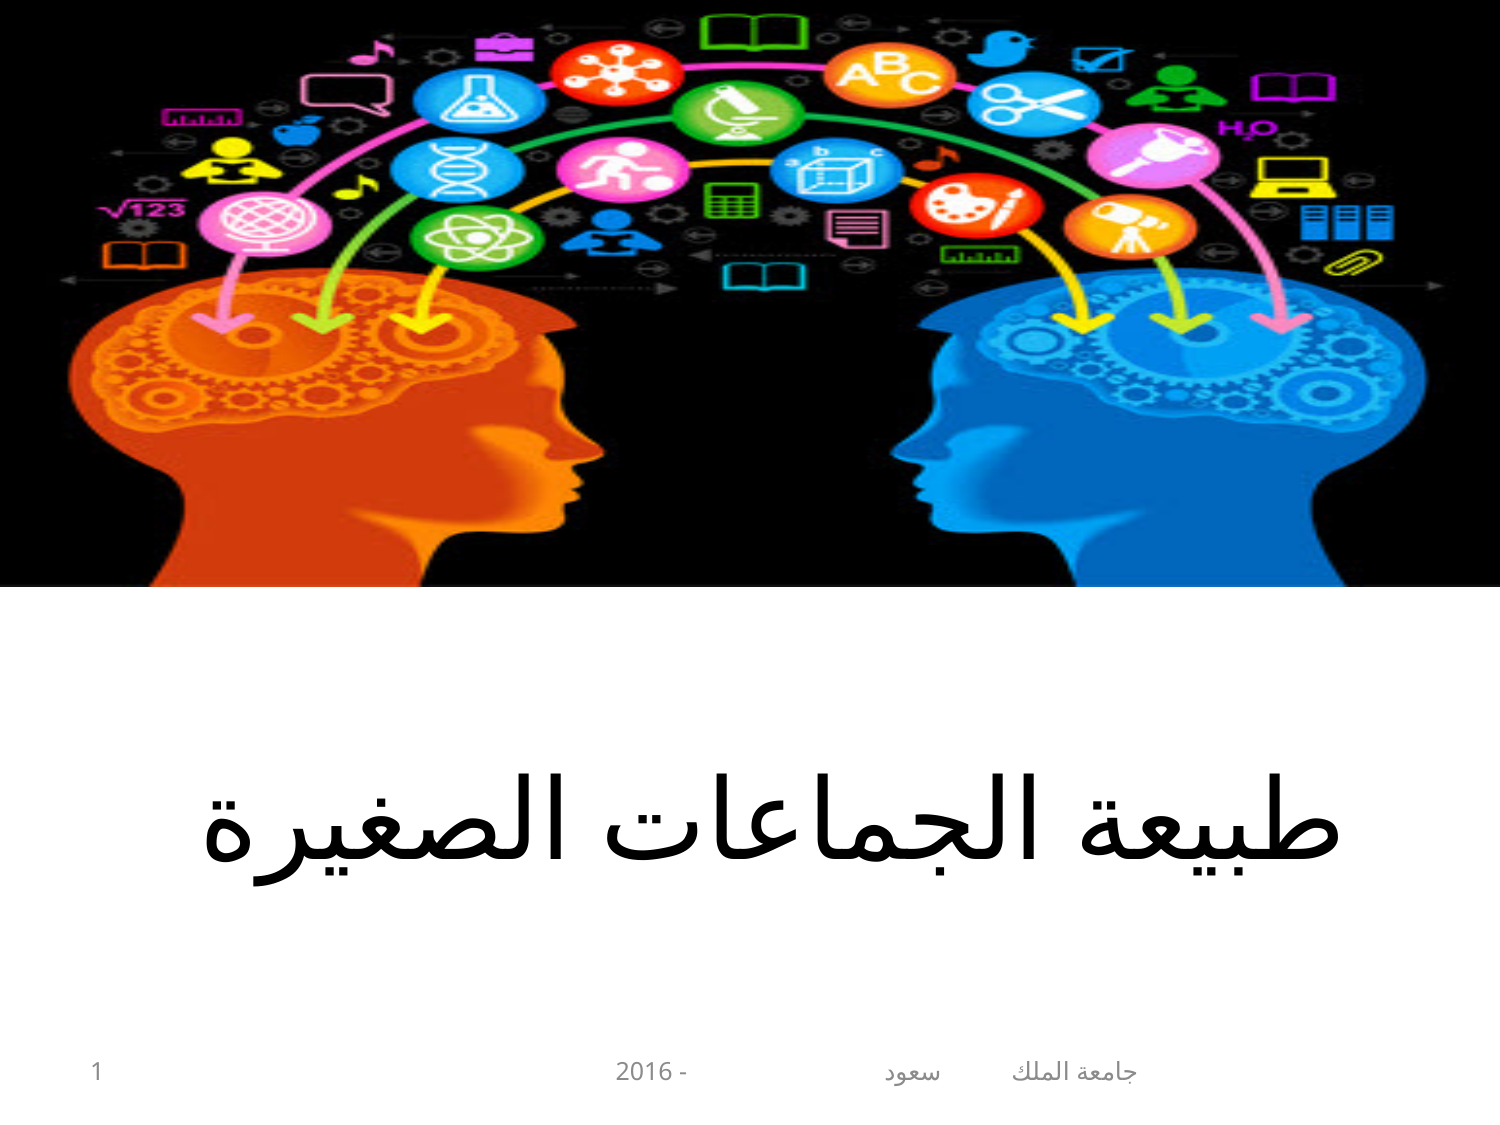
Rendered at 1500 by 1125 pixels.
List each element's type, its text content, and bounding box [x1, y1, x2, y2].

footer جامعة الملك سعود - 2016 [512, 1042, 988, 1103]
picture [0, 0, 1500, 587]
slide_number 1 [75, 1042, 425, 1103]
text_box طبيعة الجماعات الصغيرة [147, 739, 1400, 943]
